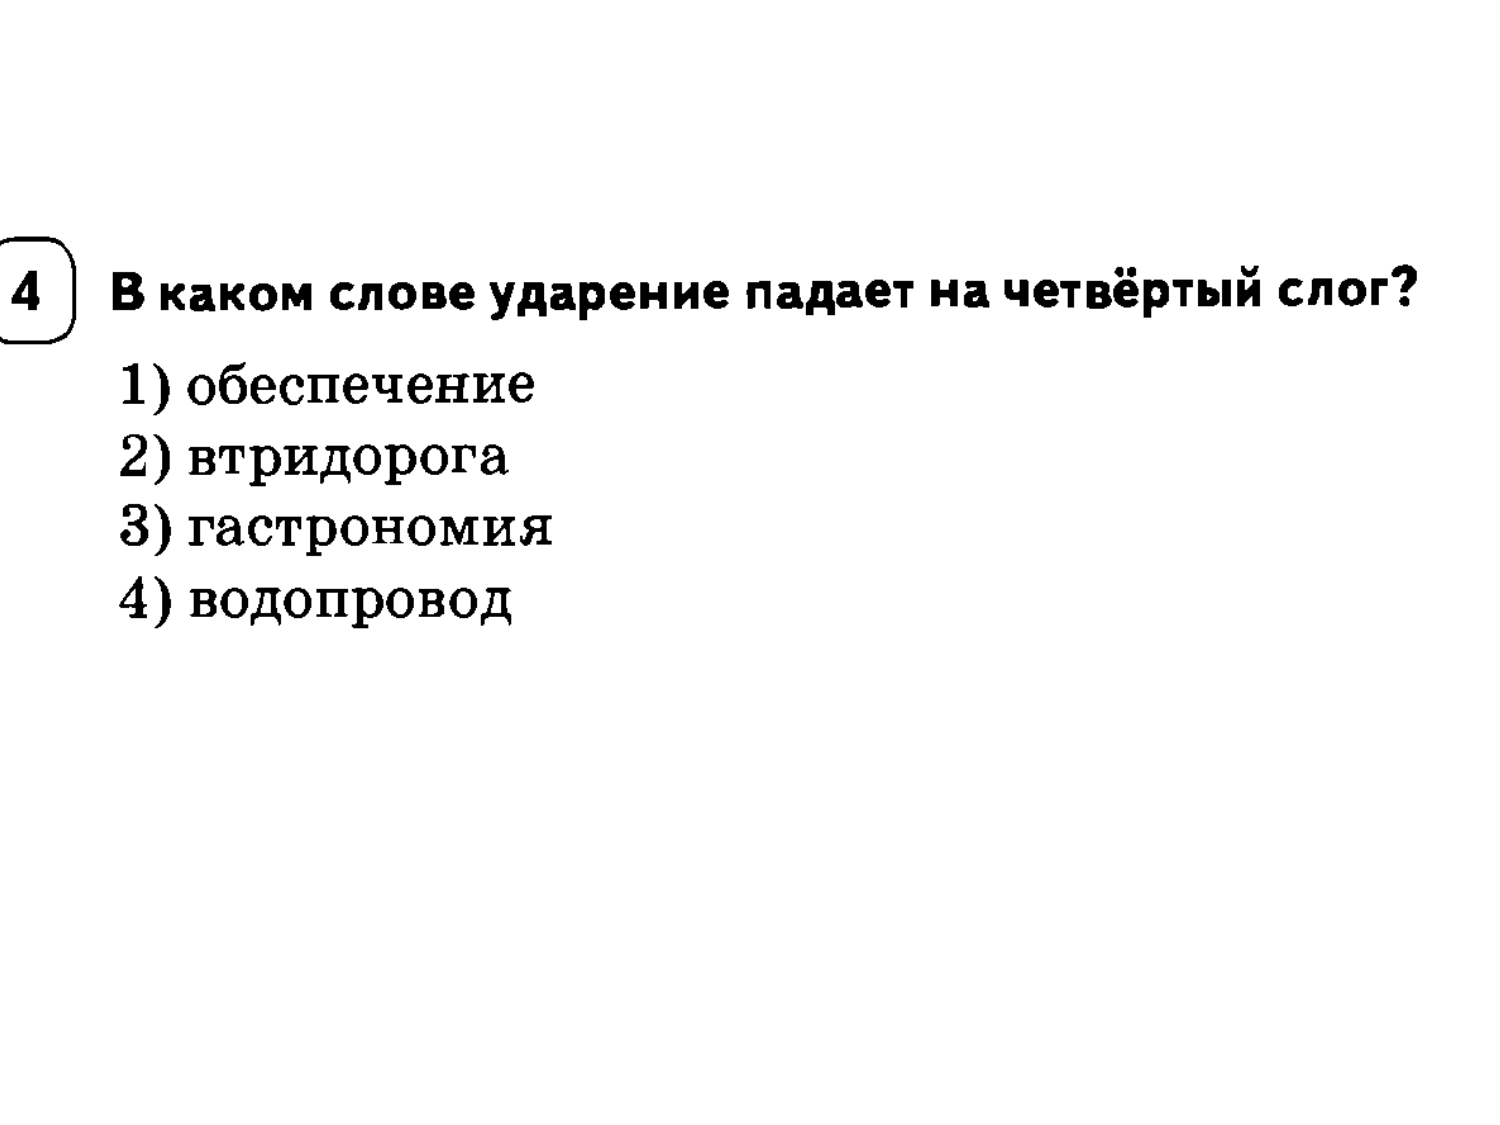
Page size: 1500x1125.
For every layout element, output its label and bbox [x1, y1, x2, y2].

picture [0, 224, 1500, 674]
